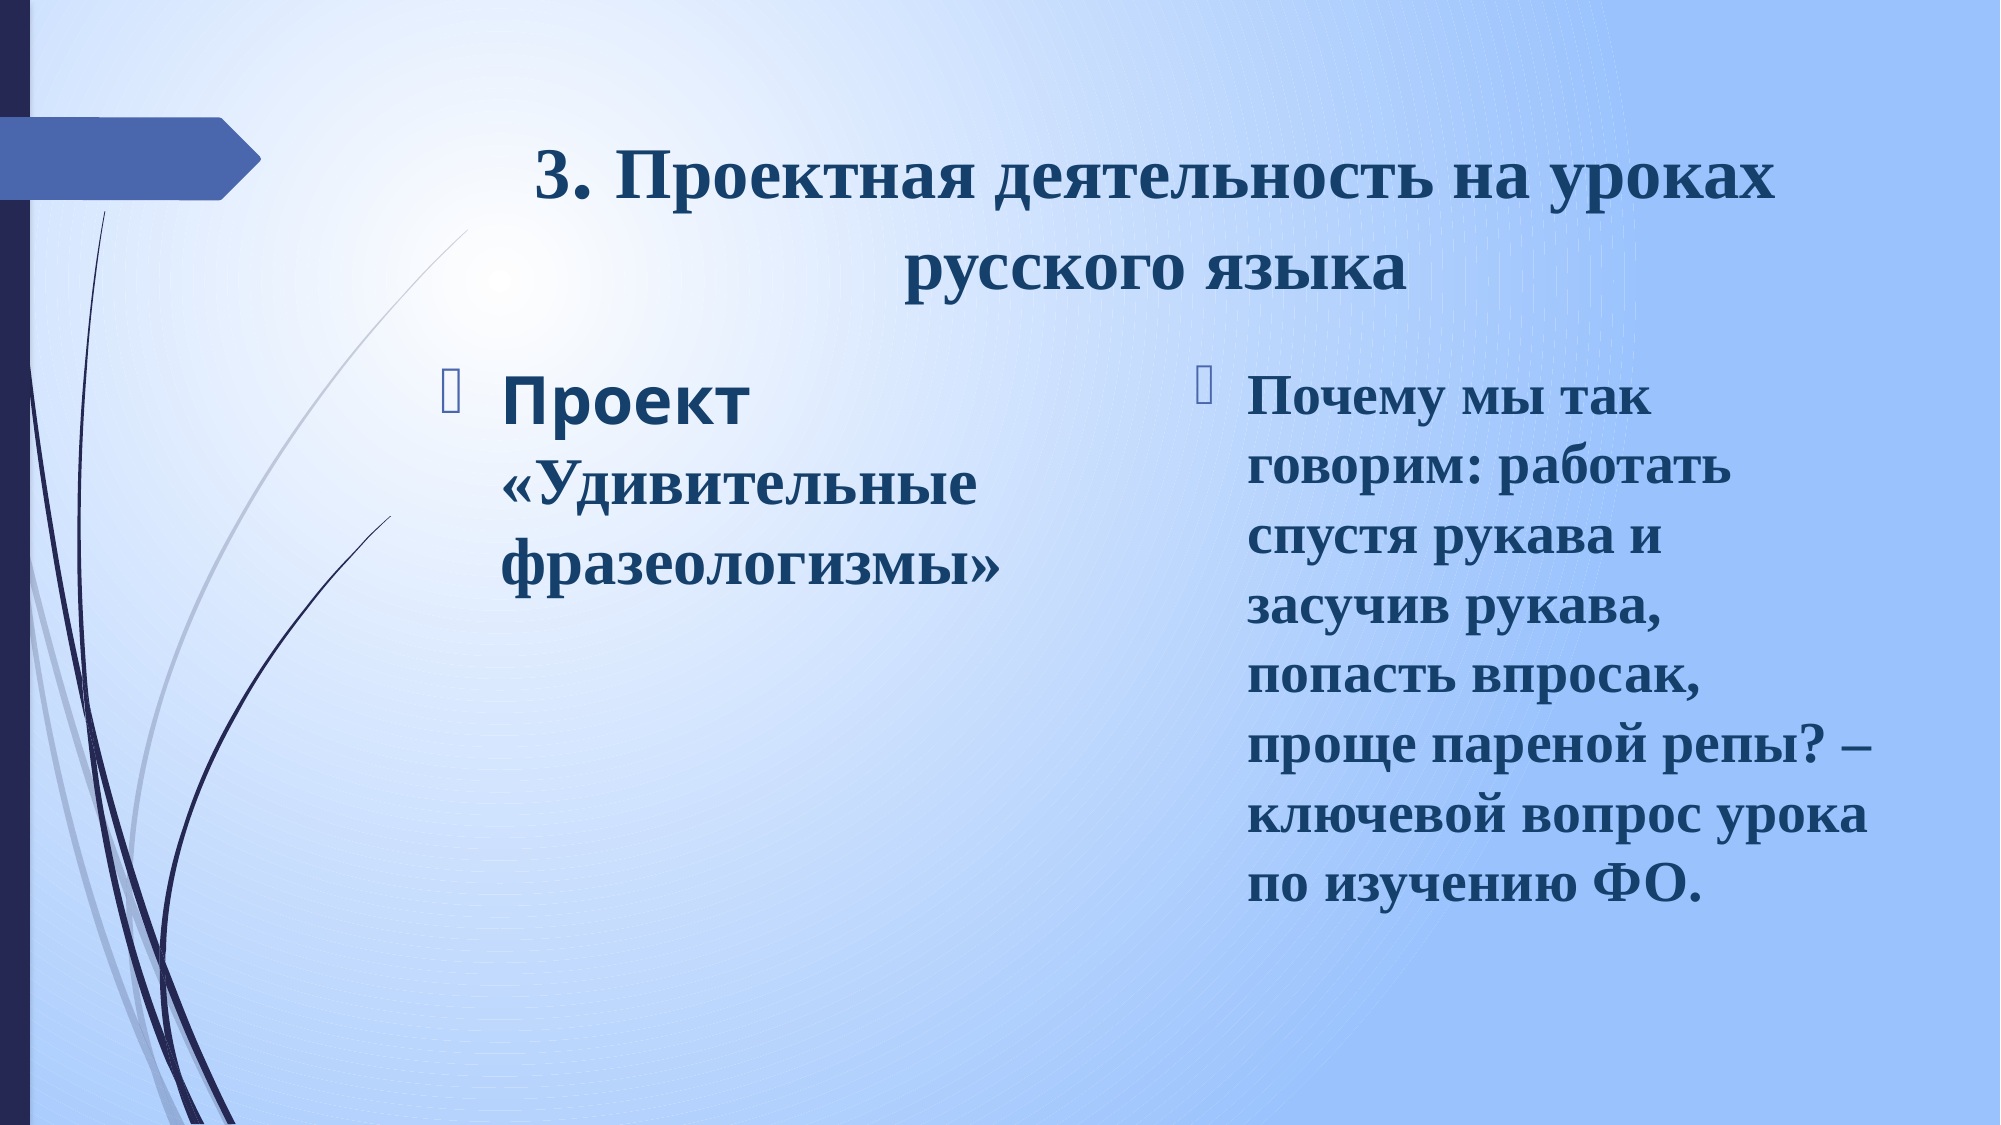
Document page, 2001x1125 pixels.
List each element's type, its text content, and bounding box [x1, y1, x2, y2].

title 3. Проектная деятельность на уроках русского языка [425, 102, 1888, 313]
list Почему мы так говорим: работать спустя рукава и засучив рукава, попасть впросак, проще пареной репы? – ключевой вопрос урока по изучению ФО. [1179, 348, 1888, 969]
list Проект «Удивительные фразеологизмы» [424, 350, 1133, 970]
